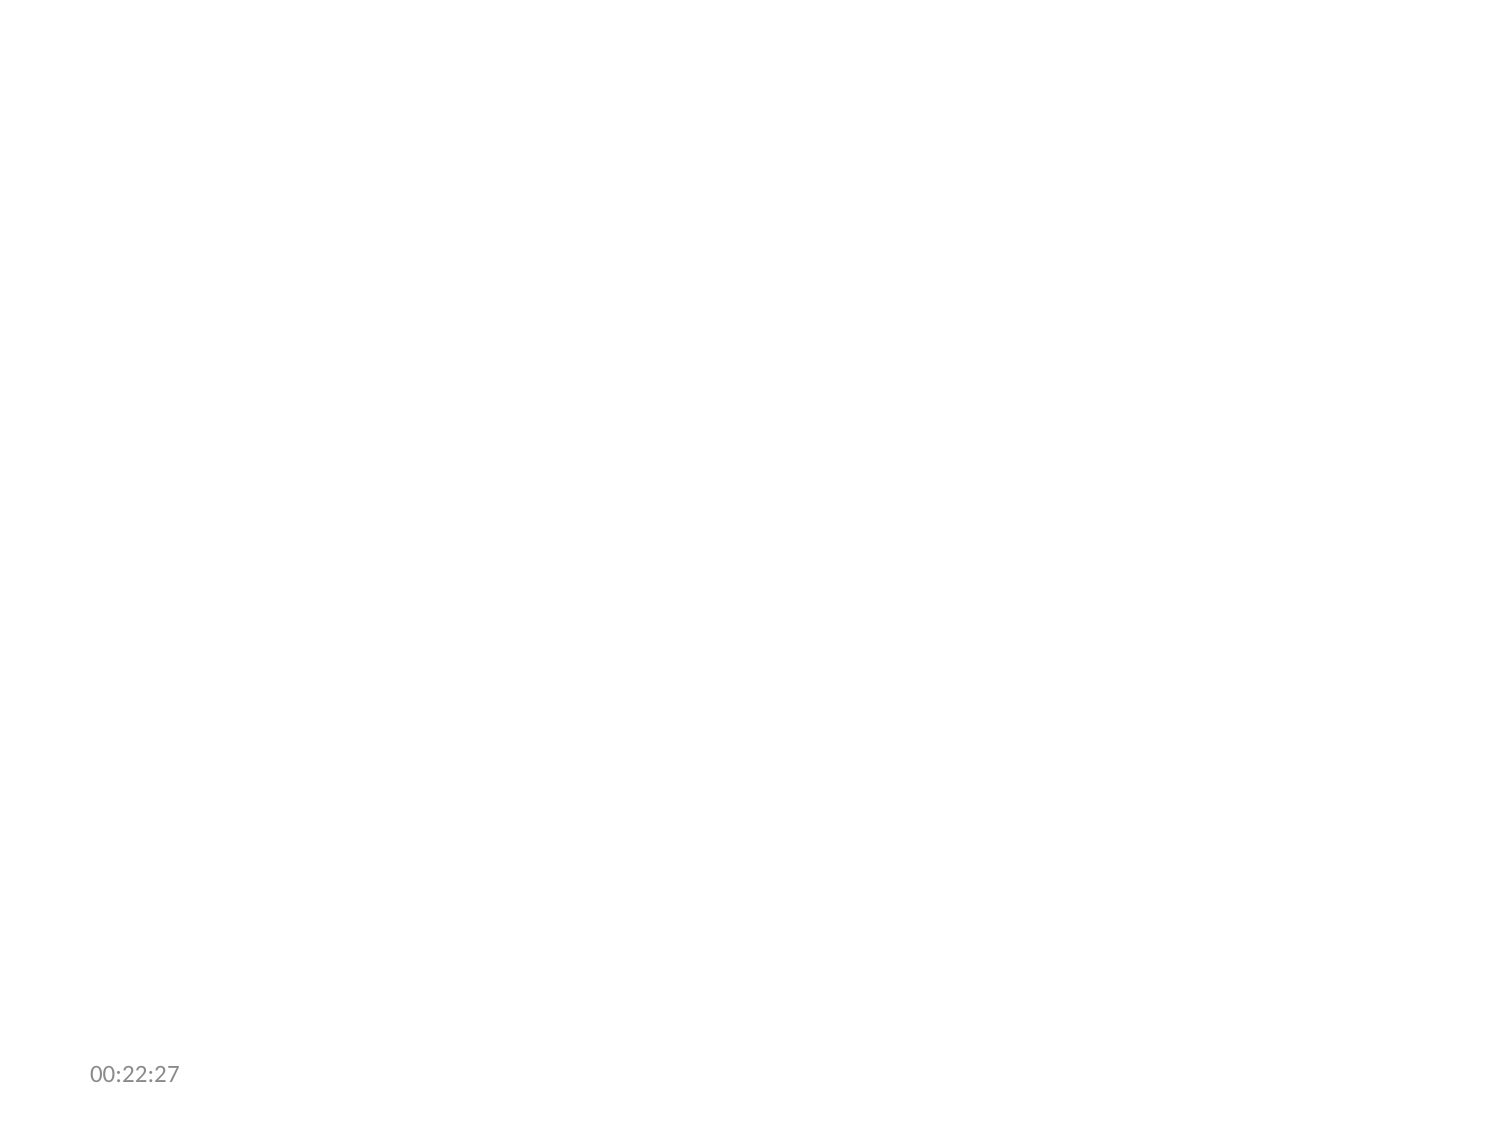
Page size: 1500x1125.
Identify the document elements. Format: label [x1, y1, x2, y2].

slide_number [75, 1042, 425, 1103]
